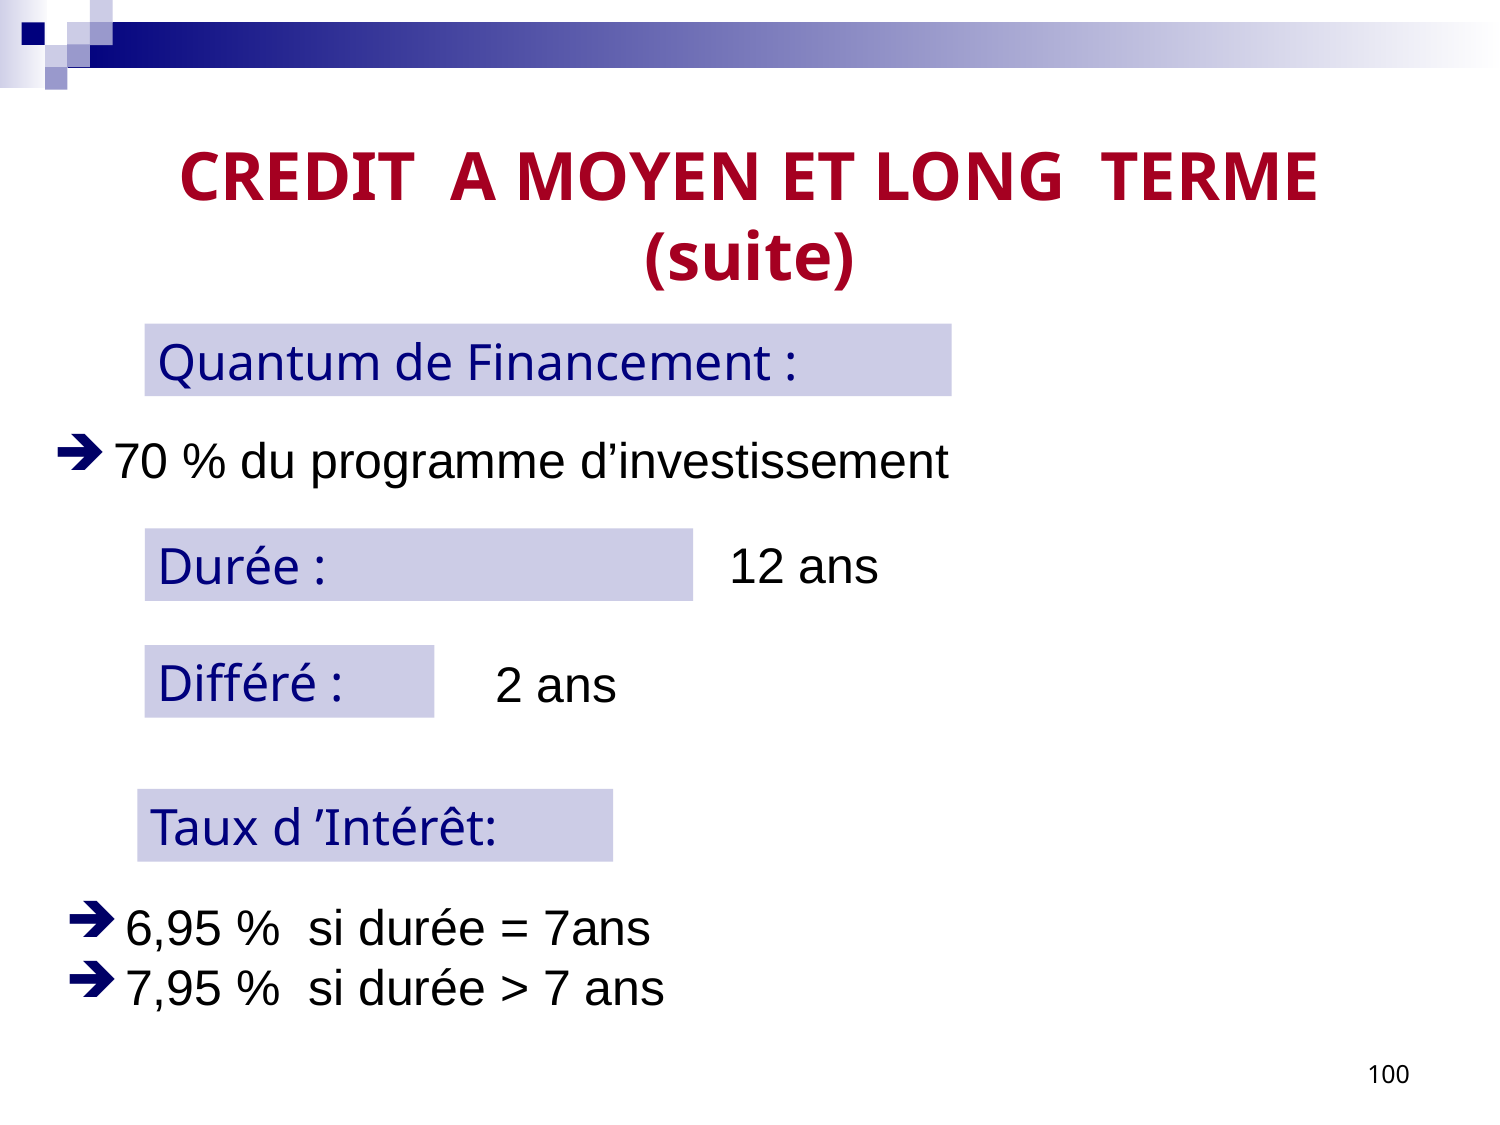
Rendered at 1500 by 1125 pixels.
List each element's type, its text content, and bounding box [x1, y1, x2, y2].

title CREDIT A MOYEN ET LONG TERME (suite) [75, 101, 1425, 327]
slide_number 100 [1074, 1025, 1425, 1100]
text_box Différé : [144, 645, 435, 718]
text_box Taux d ’Intérêt: [137, 788, 614, 862]
text_box 6,95 % si durée = 7ans 7,95 % si durée > 7 ans [53, 889, 1500, 1022]
text_box Quantum de Financement : [144, 323, 952, 397]
text_box 70 % du programme d’investissement [41, 422, 1449, 496]
text_box 12 ans [702, 527, 983, 600]
text_box 2 ans [454, 645, 941, 719]
text_box Durée : [144, 528, 694, 601]
